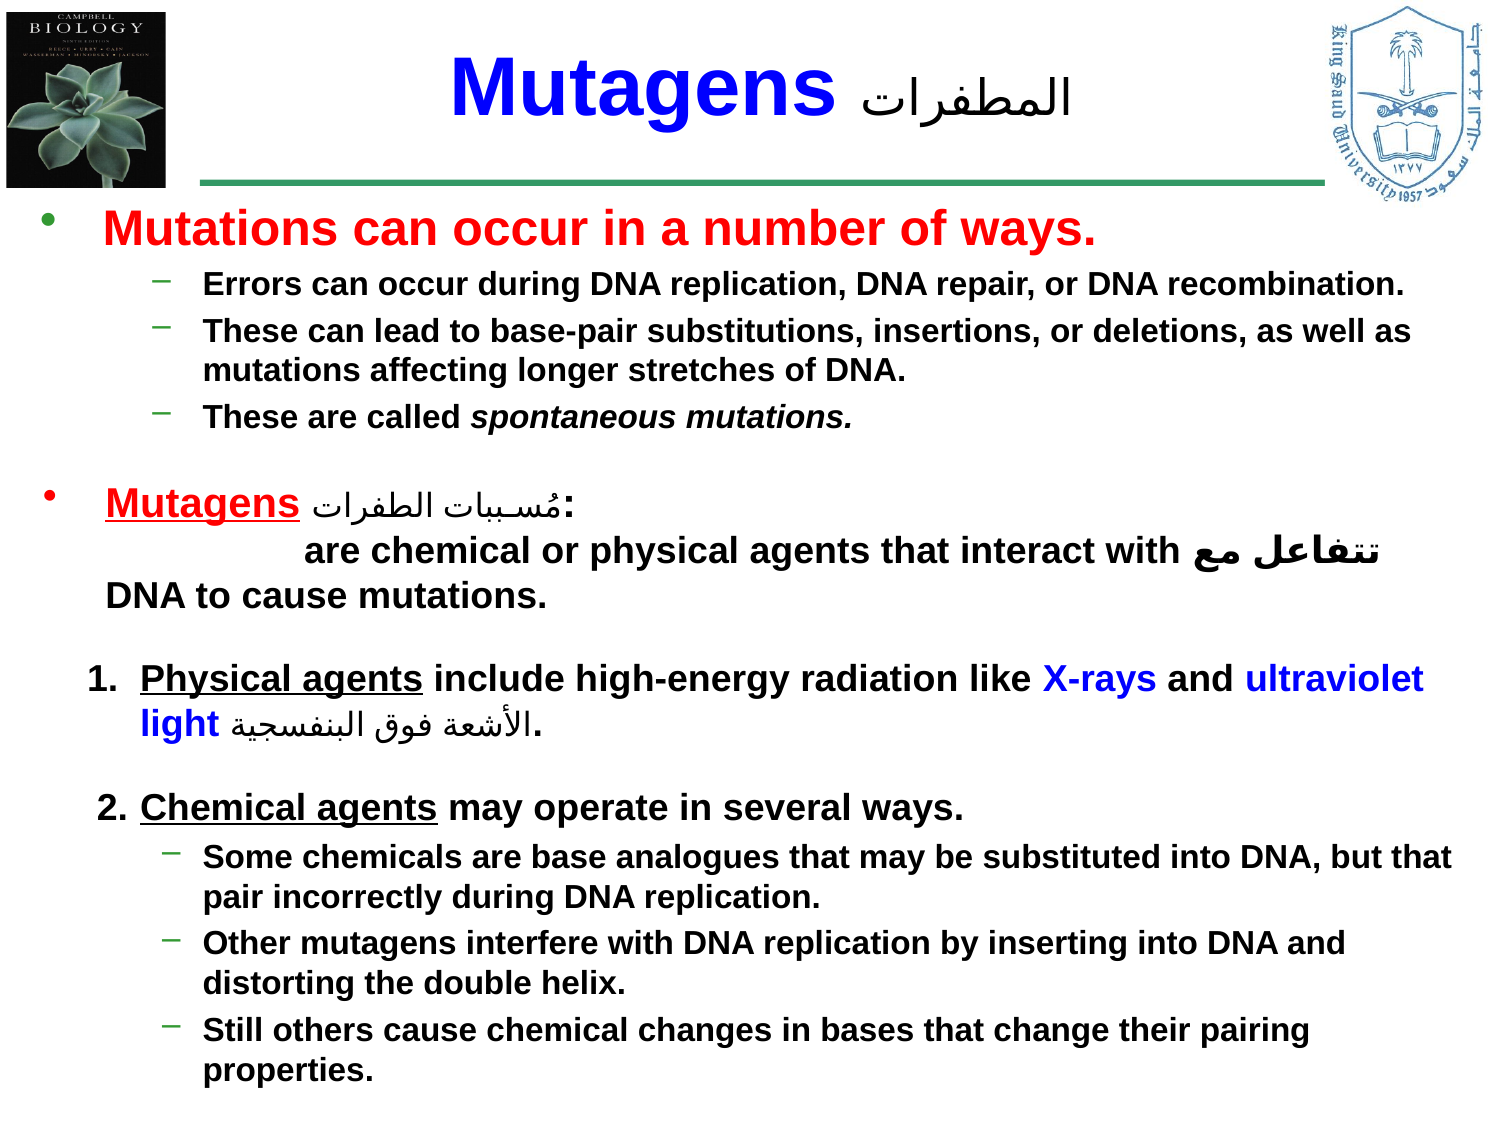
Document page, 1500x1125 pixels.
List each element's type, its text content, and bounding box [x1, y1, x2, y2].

list Mutations can occur in a number of ways. Errors can occur during DNA replication, DNA repair, or DNA recombination. These can lead to base-pair substitutions, insertions, or deletions, as well as mutations affecting longer stretches of DNA. These are called spontaneous mutations. Mutagens مُسـببات الطفرات: are chemical or physical agents that interact with تتفاعل مع DNA to cause mutations. Physical agents include high-energy radiation like X-rays and ultraviolet light الأشعة فوق البنفسجية. Chemical agents may operate in several ways. Some chemicals are base analogues that may be substituted into DNA, but that pair incorrectly during DNA replication. Other mutagens interfere with DNA replication by inserting into DNA and distorting the double helix. Still others cause chemical changes in bases that change their pairing properties. [24, 216, 1475, 1096]
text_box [5, 0, 1488, 209]
